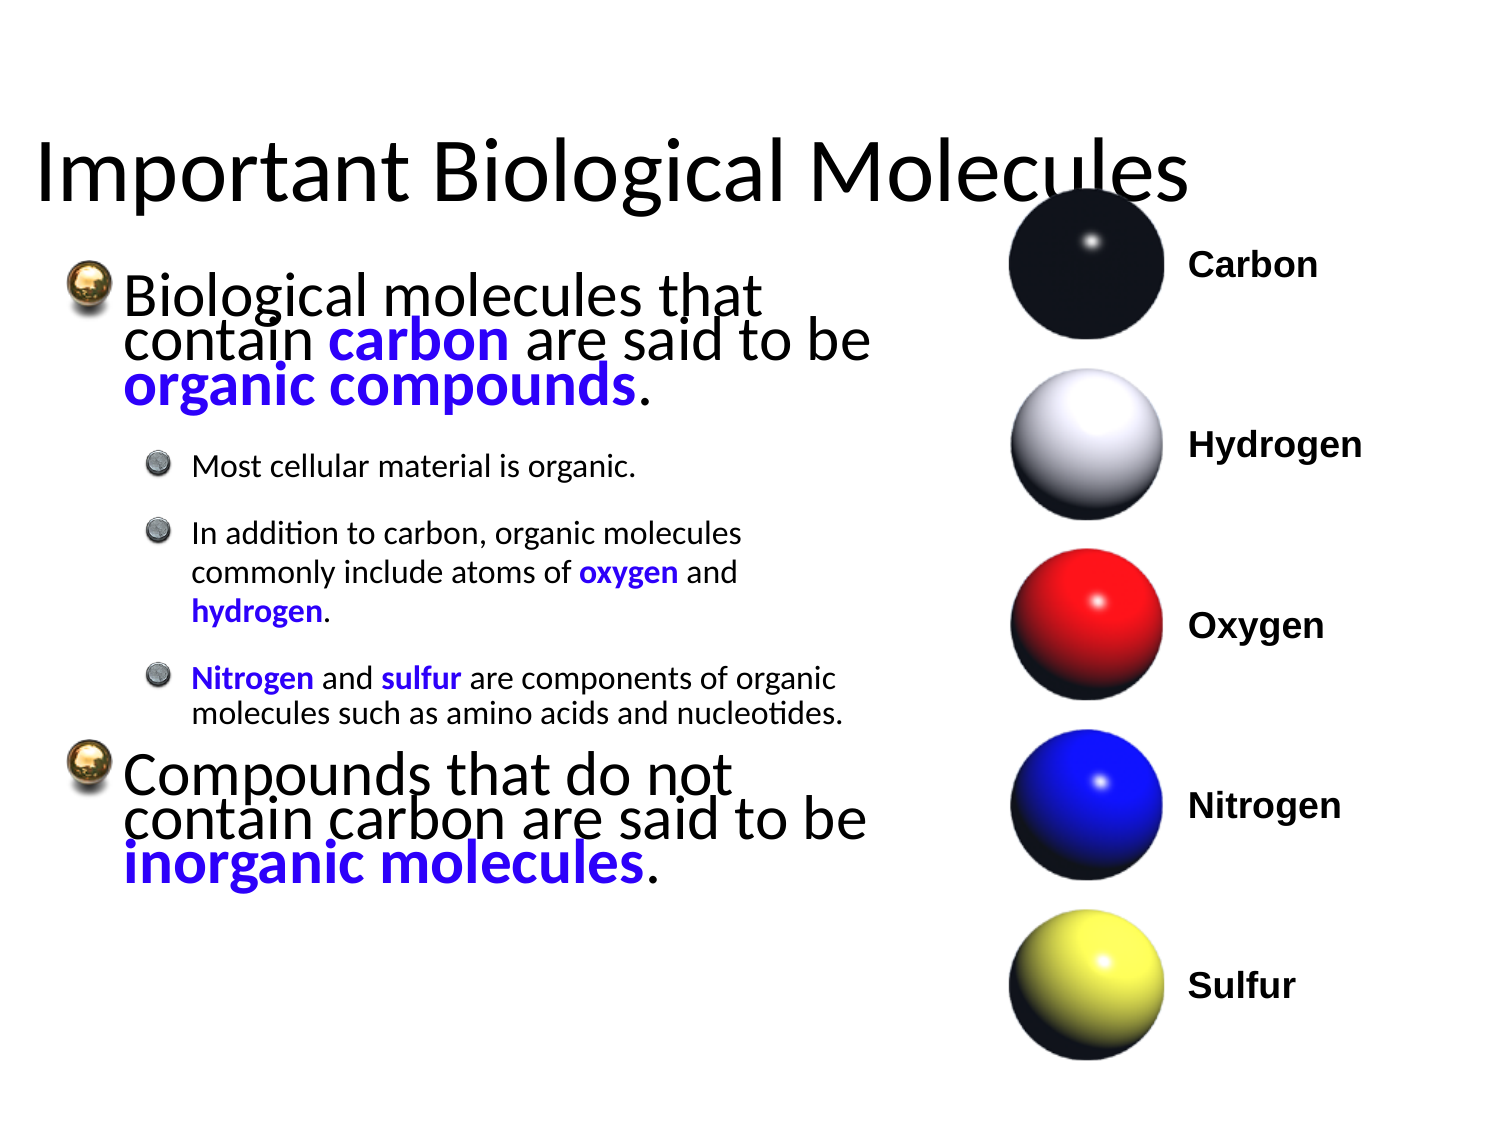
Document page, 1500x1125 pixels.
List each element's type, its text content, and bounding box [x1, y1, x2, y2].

picture [143, 449, 173, 480]
picture [143, 516, 173, 547]
title Important Biological Molecules [0, 0, 1229, 229]
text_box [1000, 181, 1314, 357]
picture [66, 739, 113, 800]
list Biological molecules that contain carbon are said to be organic compounds. Most cellular material is organic. In addition to carbon, organic molecules commonly include atoms of oxygen and hydrogen. Nitrogen and sulfur are components of organic molecules such as amino acids and nucleotides. Compounds that do not contain carbon are said to be inorganic molecules. [51, 276, 893, 909]
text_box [1000, 721, 1337, 1077]
picture [143, 661, 173, 691]
picture [66, 260, 113, 322]
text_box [1000, 361, 1358, 717]
